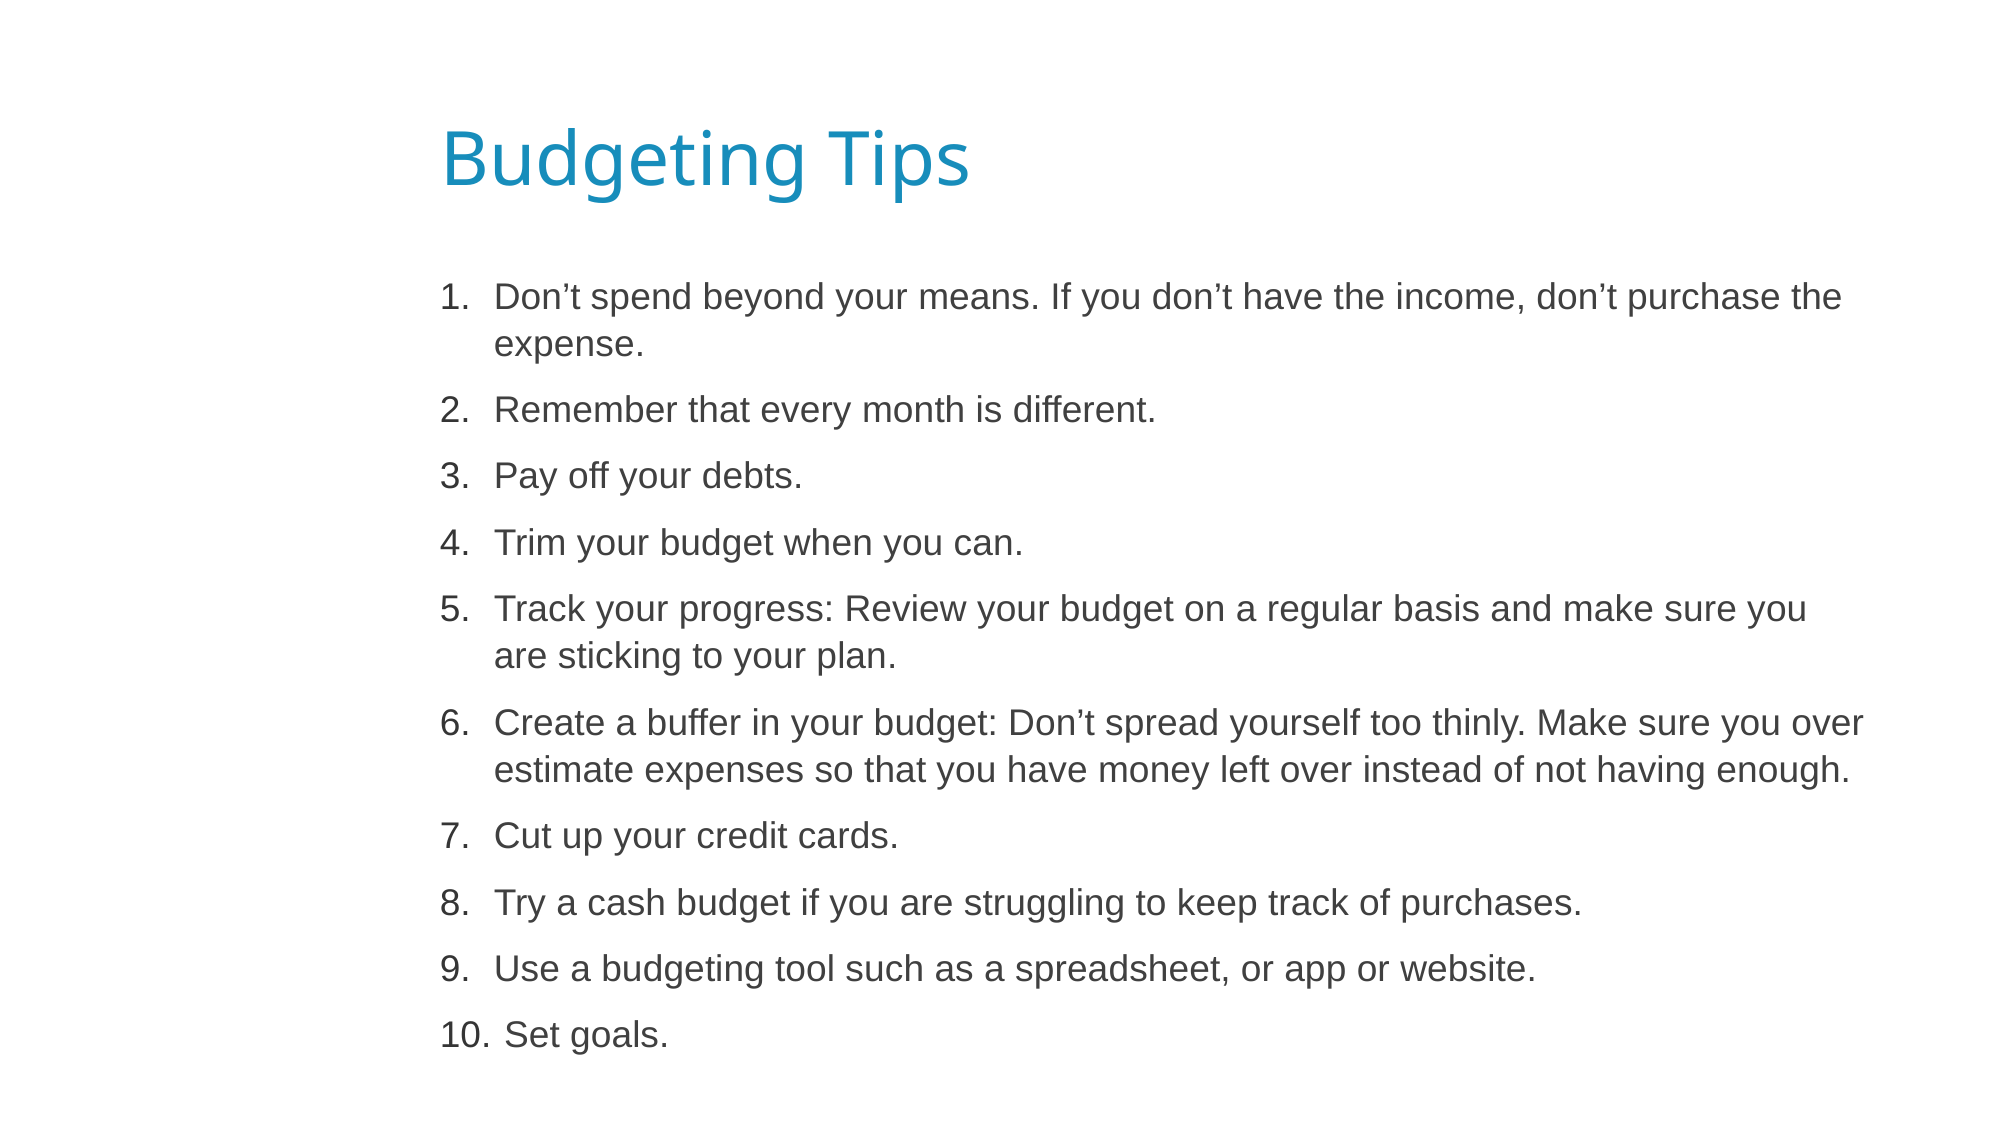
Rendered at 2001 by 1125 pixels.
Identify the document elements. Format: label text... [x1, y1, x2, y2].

list Don’t spend beyond your means. If you don’t have the income, don’t purchase the expense. Remember that every month is different. Pay off your debts. Trim your budget when you can. Track your progress: Review your budget on a regular basis and make sure you are sticking to your plan. Create a buffer in your budget: Don’t spread yourself too thinly. Make sure you over estimate expenses so that you have money left over instead of not having enough. Cut up your credit cards. Try a cash budget if you are struggling to keep track of purchases. Use a budgeting tool such as a spreadsheet, or app or website. Set goals. [424, 261, 1888, 1074]
title Budgeting Tips [425, 102, 1888, 261]
